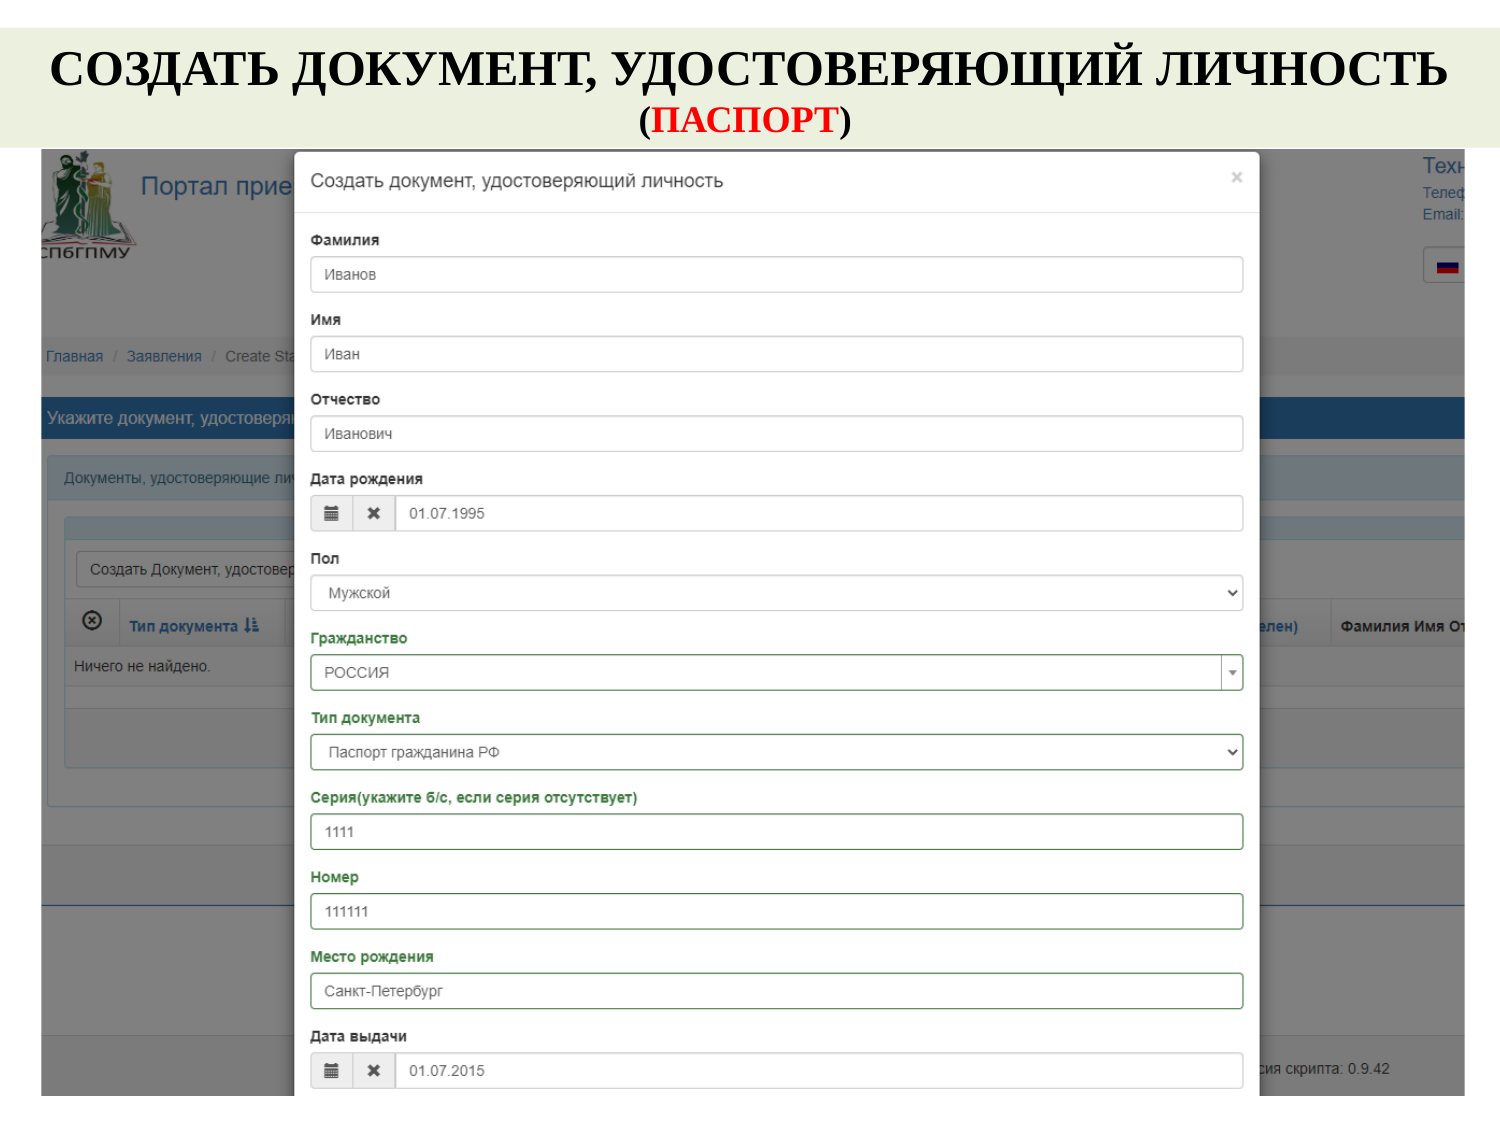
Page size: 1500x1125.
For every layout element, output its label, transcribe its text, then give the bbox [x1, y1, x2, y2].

picture [41, 148, 1465, 1097]
text_box СОЗДАТЬ ДОКУМЕНТ, УДОСТОВЕРЯЮЩИЙ ЛИЧНОСТЬ (ПАСПОРТ) [0, 27, 1500, 148]
